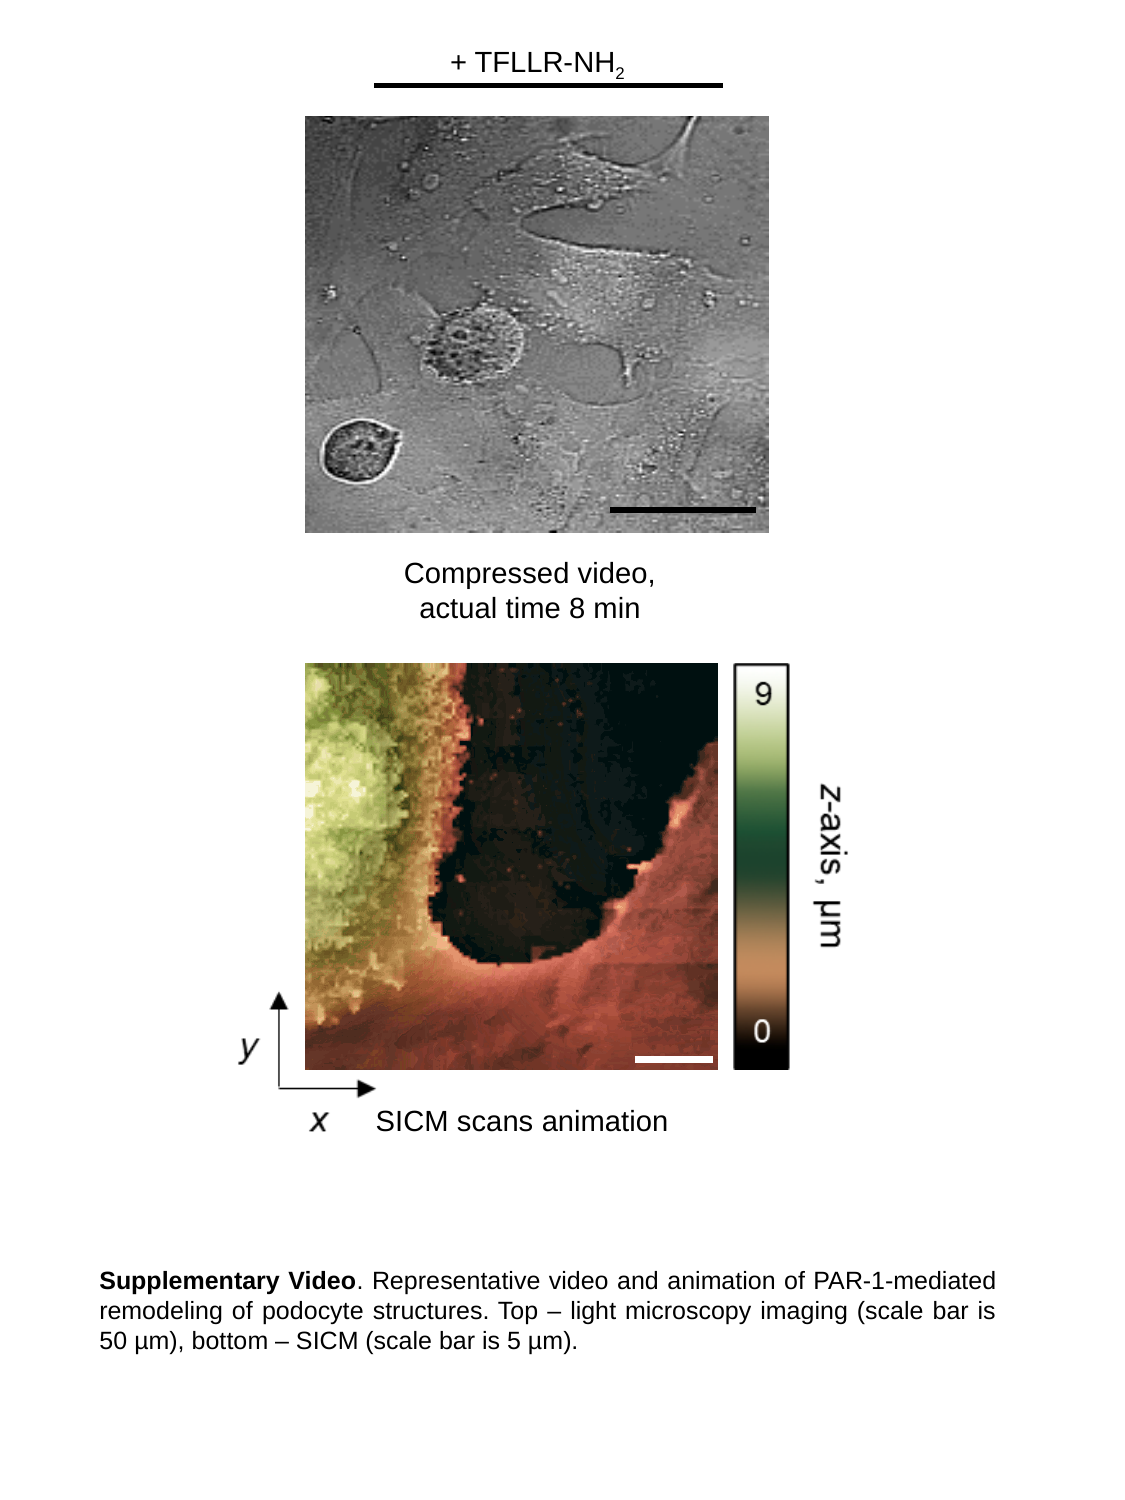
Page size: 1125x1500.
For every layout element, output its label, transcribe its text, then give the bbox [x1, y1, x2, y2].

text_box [304, 24, 780, 654]
text_box Supplementary Video. Representative video and animation of PAR-1-mediated remodeling of podocyte structures. Top – light microscopy imaging (scale bar is 50 µm), bottom – SICM (scale bar is 5 µm). [84, 1257, 1013, 1362]
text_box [215, 663, 870, 1188]
